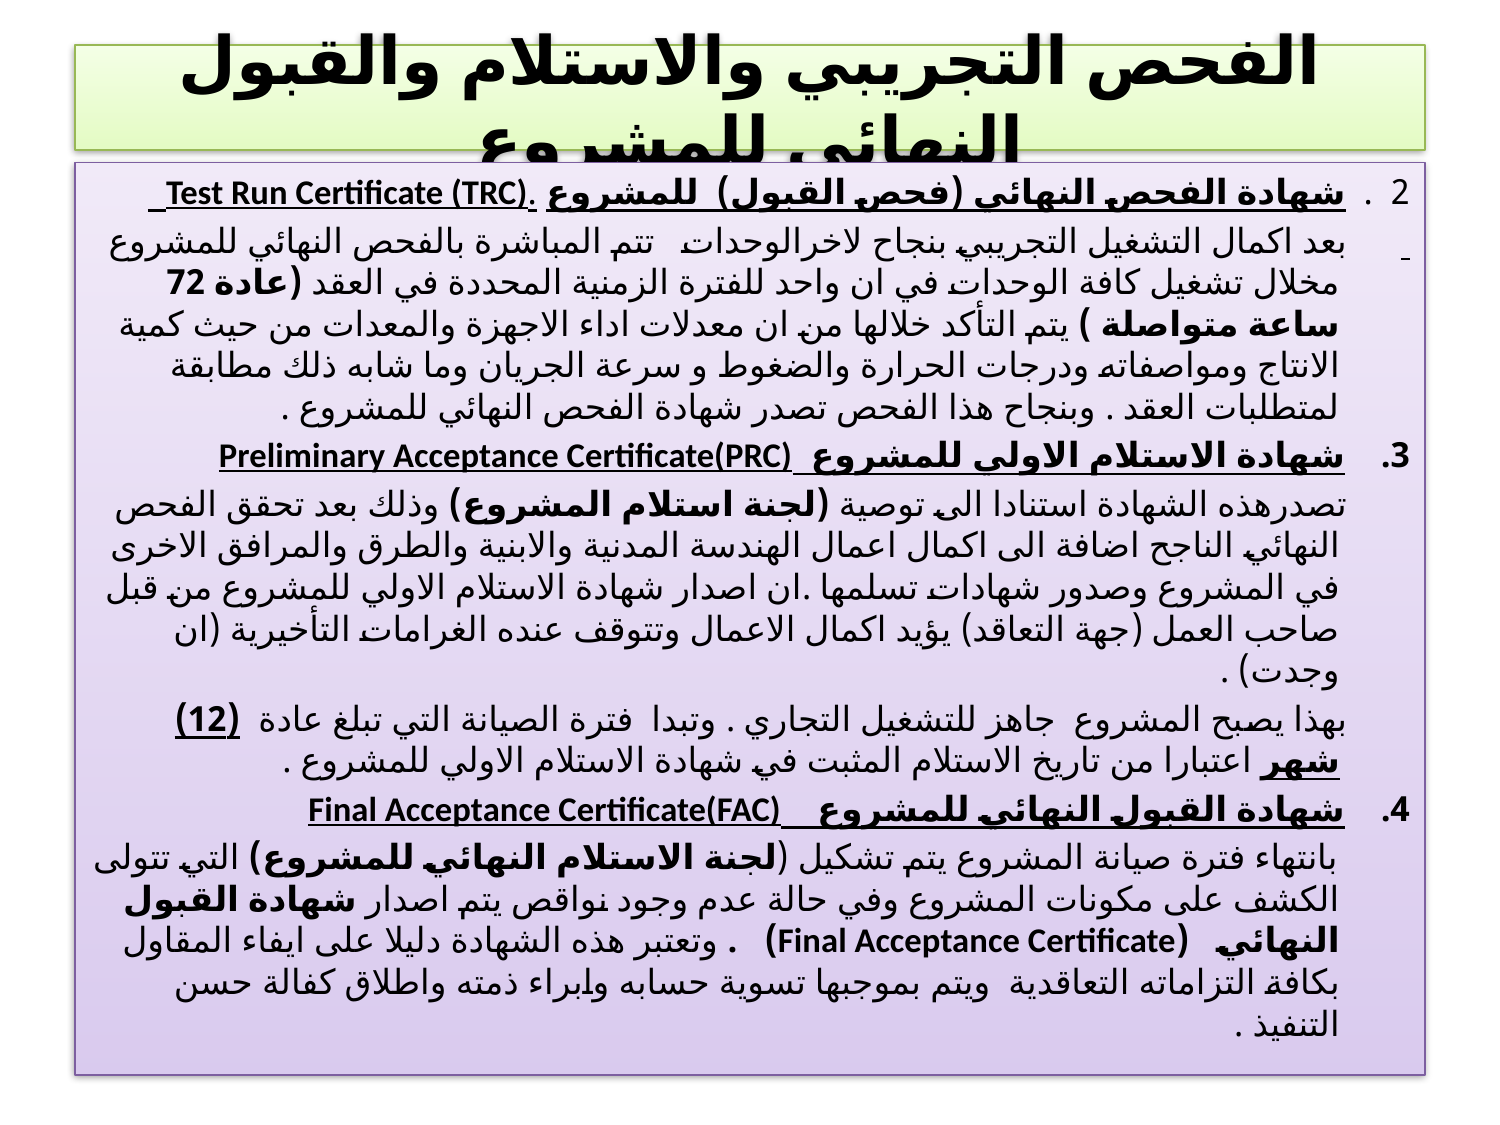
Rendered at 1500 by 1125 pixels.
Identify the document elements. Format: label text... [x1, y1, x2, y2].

list 2 . شهادة الفحص النهائي (فحص القبول) للمشروع .Test Run Certificate (TRC) بعد اكمال التشغيل التجريبي بنجاح لاخرالوحدات تتم المباشرة بالفحص النهائي للمشروع مخلال تشغيل كافة الوحدات في ان واحد للفترة الزمنية المحددة في العقد (عادة 72 ساعة متواصلة ) يتم التأكد خلالها من ان معدلات اداء الاجهزة والمعدات من حيث كمية الانتاج ومواصفاته ودرجات الحرارة والضغوط و سرعة الجريان وما شابه ذلك مطابقة لمتطلبات العقد . وبنجاح هذا الفحص تصدر شهادة الفحص النهائي للمشروع . 3. شهادة الاستلام الاولي للمشروع Preliminary Acceptance Certificate(PRC) تصدرهذه الشهادة استنادا الى توصية (لجنة استلام المشروع) وذلك بعد تحقق الفحص النهائي الناجح اضافة الى اكمال اعمال الهندسة المدنية والابنية والطرق والمرافق الاخرى في المشروع وصدور شهادات تسلمها .ان اصدار شهادة الاستلام الاولي للمشروع من قبل صاحب العمل (جهة التعاقد) يؤيد اكمال الاعمال وتتوقف عنده الغرامات التأخيرية (ان وجدت) . بهذا يصبح المشروع جاهز للتشغيل التجاري . وتبدا فترة الصيانة التي تبلغ عادة (12) شهر اعتبارا من تاريخ الاستلام المثبت في شهادة الاستلام الاولي للمشروع . 4. شهادة القبول النهائي للمشروع Final Acceptance Certificate(FAC) بانتهاء فترة صيانة المشروع يتم تشكيل (لجنة الاستلام النهائي للمشروع) التي تتولى الكشف على مكونات المشروع وفي حالة عدم وجود نواقص يتم اصدار شهادة القبول النهائي (Final Acceptance Certificate) . وتعتبر هذه الشهادة دليلا على ايفاء المقاول بكافة التزاماته التعاقدية ويتم بموجبها تسوية حسابه وابراء ذمته واطلاق كفالة حسن التنفيذ . [74, 162, 1426, 1076]
title الفحص التجريبي والاستلام والقبول النهائي للمشروع [74, 44, 1426, 151]
